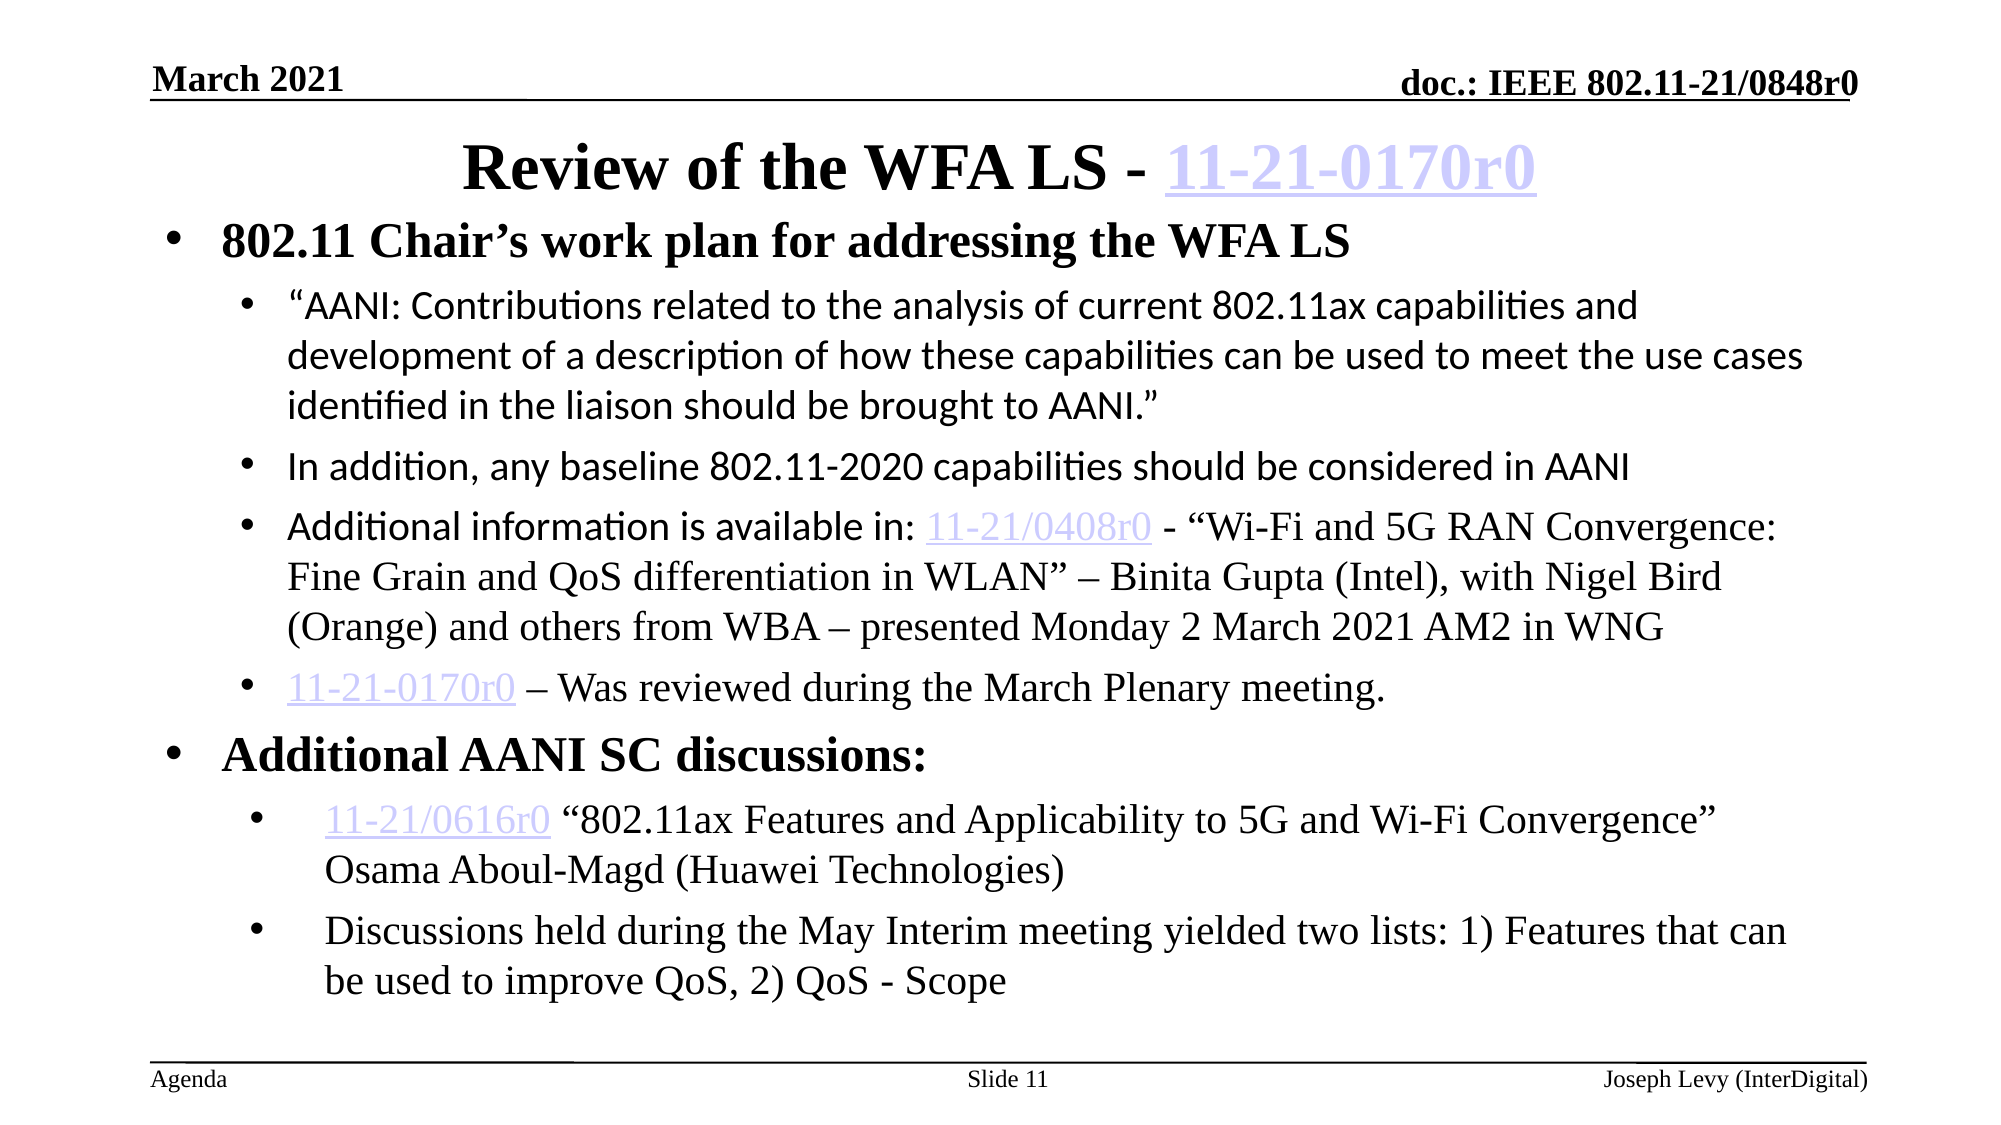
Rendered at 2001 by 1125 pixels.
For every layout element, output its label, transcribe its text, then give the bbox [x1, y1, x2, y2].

list 802.11 Chair’s work plan for addressing the WFA LS “AANI: Contributions related to the analysis of current 802.11ax capabilities and development of a description of how these capabilities can be used to meet the use cases identified in the liaison should be brought to AANI.” In addition, any baseline 802.11-2020 capabilities should be considered in AANI Additional information is available in: 11-21/0408r0 - “Wi-Fi and 5G RAN Convergence: Fine Grain and QoS differentiation in WLAN” – Binita Gupta (Intel), with Nigel Bird (Orange) and others from WBA – presented Monday 2 March 2021 AM2 in WNG 11-21-0170r0 – Was reviewed during the March Plenary meeting. Additional AANI SC discussions: 11-21/0616r0 “802.11ax Features and Applicability to 5G and Wi-Fi Convergence” Osama Aboul-Magd (Huawei Technologies) Discussions held during the May Interim meeting yielded two lists: 1) Features that can be used to improve QoS, 2) QoS - Scope [149, 199, 1850, 1071]
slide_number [152, 54, 563, 100]
title Review of the WFA LS - 11-21-0170r0 [149, 112, 1850, 199]
footer Joseph Levy (InterDigital) [1171, 1061, 1869, 1093]
slide_number Slide 11 [950, 1061, 1067, 1123]
